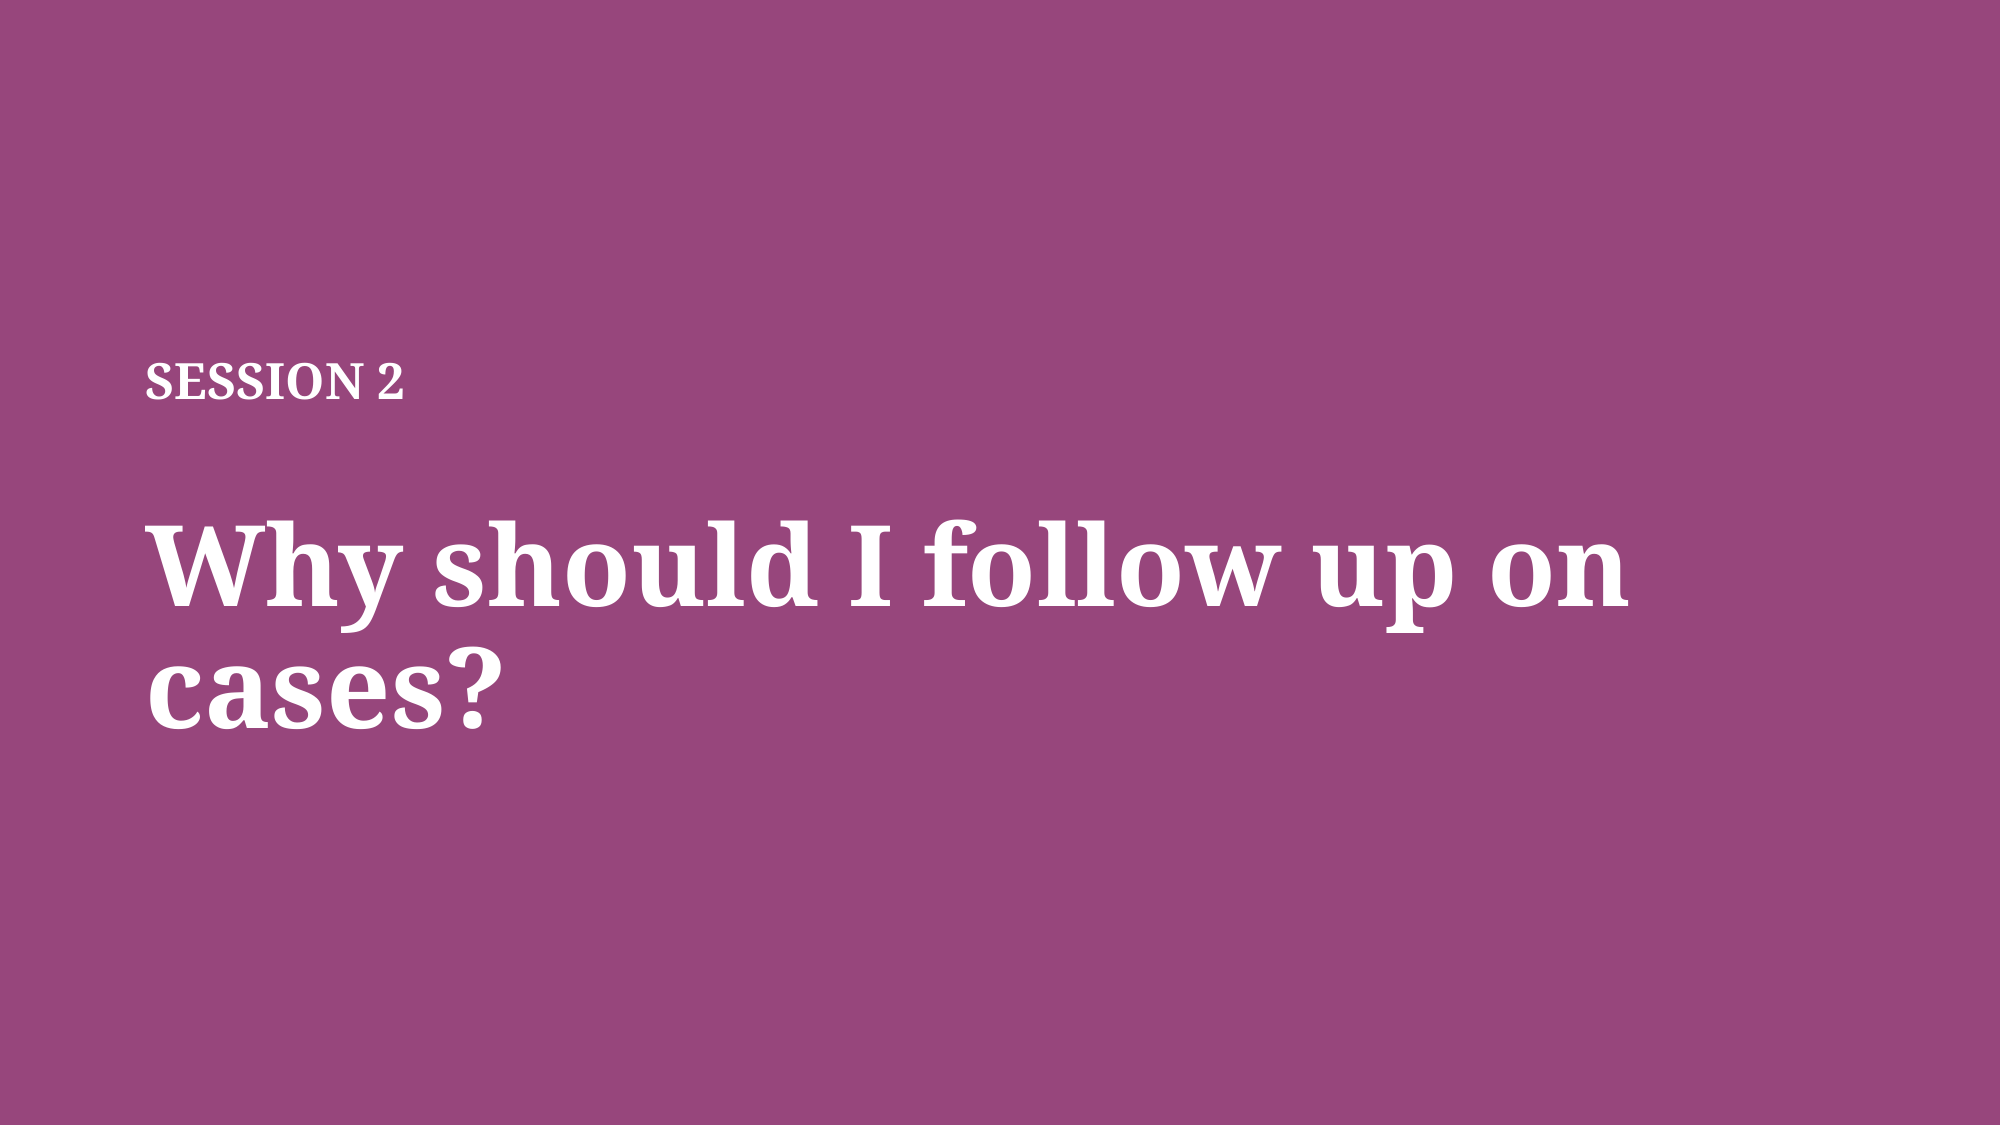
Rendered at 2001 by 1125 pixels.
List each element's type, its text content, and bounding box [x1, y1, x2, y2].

text_box SESSION 2 Why should I follow up on cases? [130, 508, 1792, 601]
